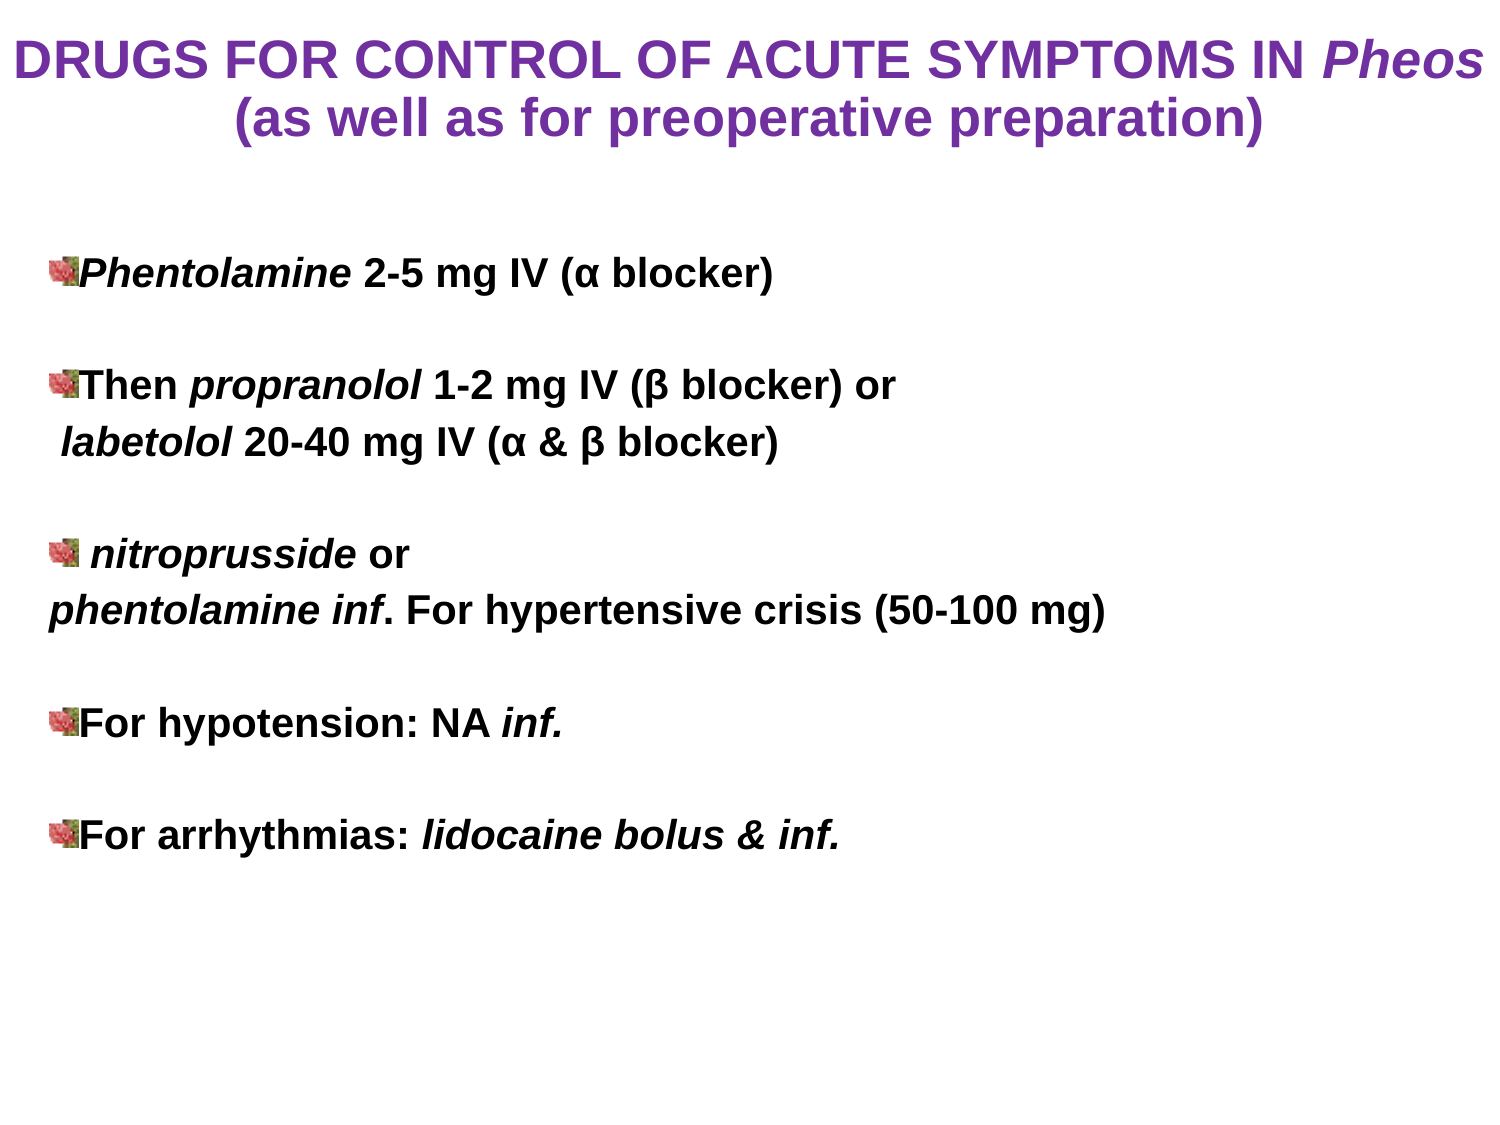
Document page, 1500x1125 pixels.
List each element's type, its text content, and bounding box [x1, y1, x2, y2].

picture [49, 537, 79, 567]
picture [49, 706, 79, 736]
text_box Phentolamine 2-5 mg IV (α blocker) Then propranolol 1-2 mg IV (β blocker) or labetolol 20-40 mg IV (α & β blocker) nitroprusside or phentolamine inf. For hypertensive crisis (50-100 mg) For hypotension: NA inf. For arrhythmias: lidocaine bolus & inf. [49, 245, 1500, 859]
text_box DRUGS FOR CONTROL OF ACUTE SYMPTOMS IN Pheos (as well as for preoperative preparation) [0, 31, 1500, 149]
picture [49, 255, 79, 286]
picture [49, 368, 79, 398]
picture [49, 818, 79, 848]
